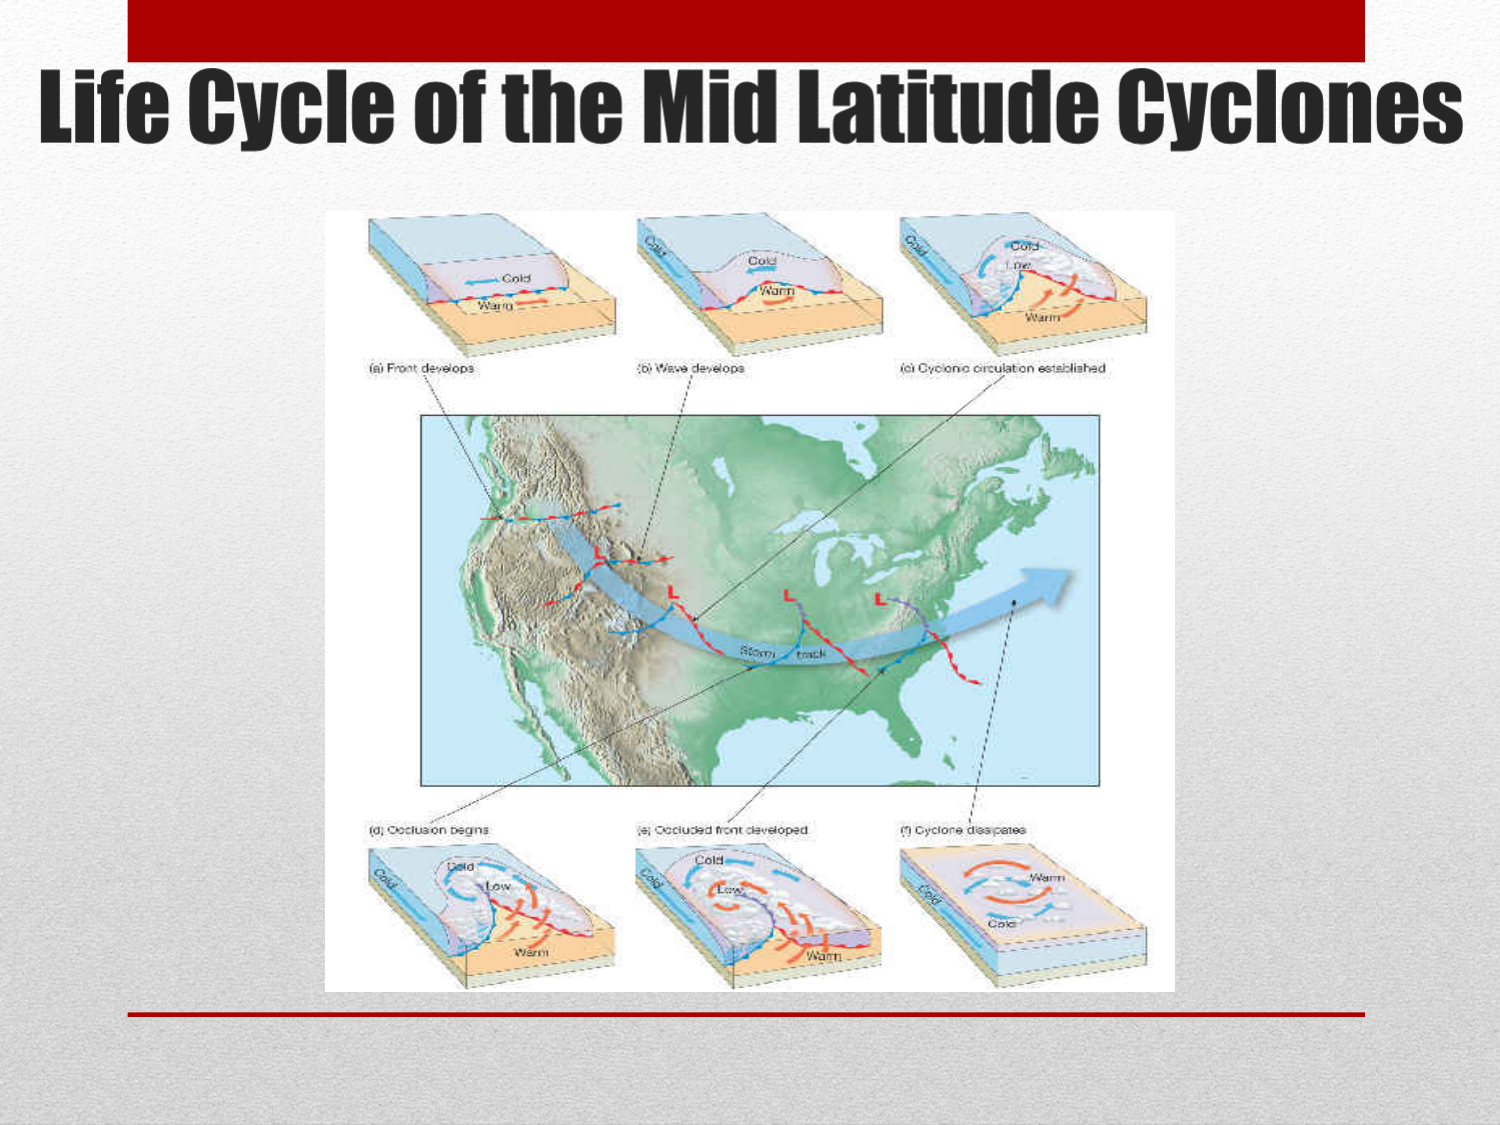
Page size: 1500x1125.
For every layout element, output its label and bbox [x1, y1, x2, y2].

picture [0, 24, 1500, 992]
